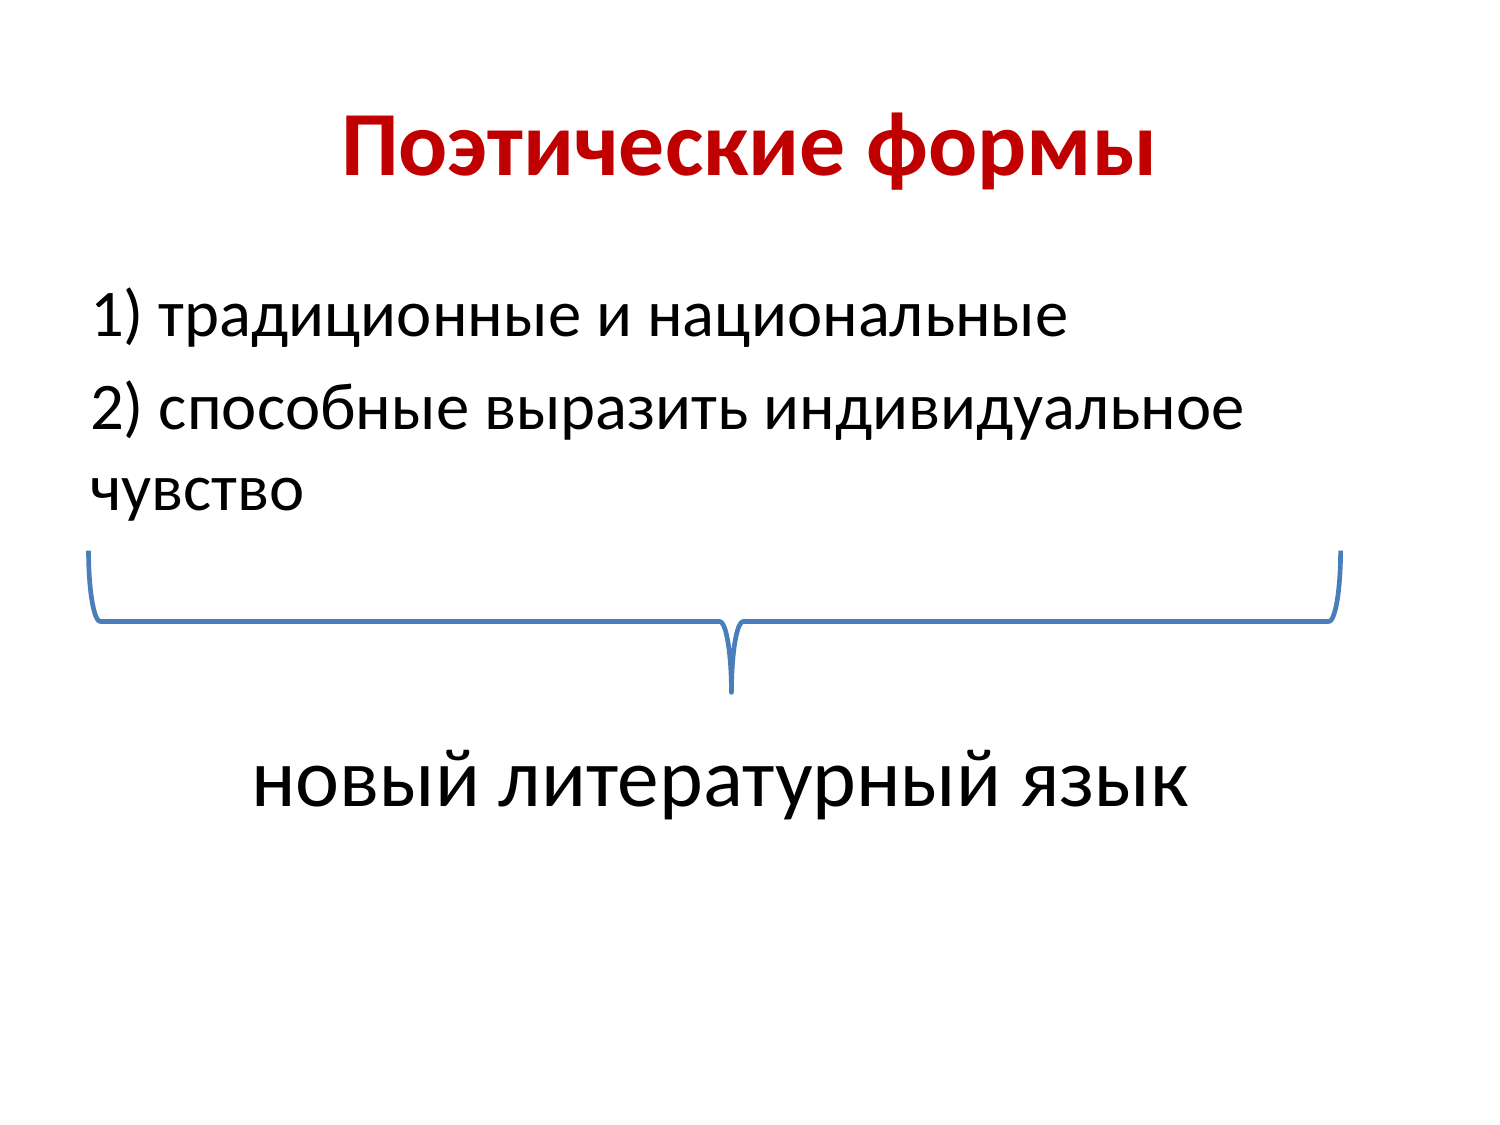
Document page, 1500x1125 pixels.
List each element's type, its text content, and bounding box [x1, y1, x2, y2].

list 1) традиционные и национальные 2) способные выразить индивидуальное чувство [75, 262, 1425, 1005]
text_box [87, 550, 1342, 694]
text_box новый литературный язык [123, 716, 1317, 831]
title Поэтические формы [75, 45, 1425, 233]
